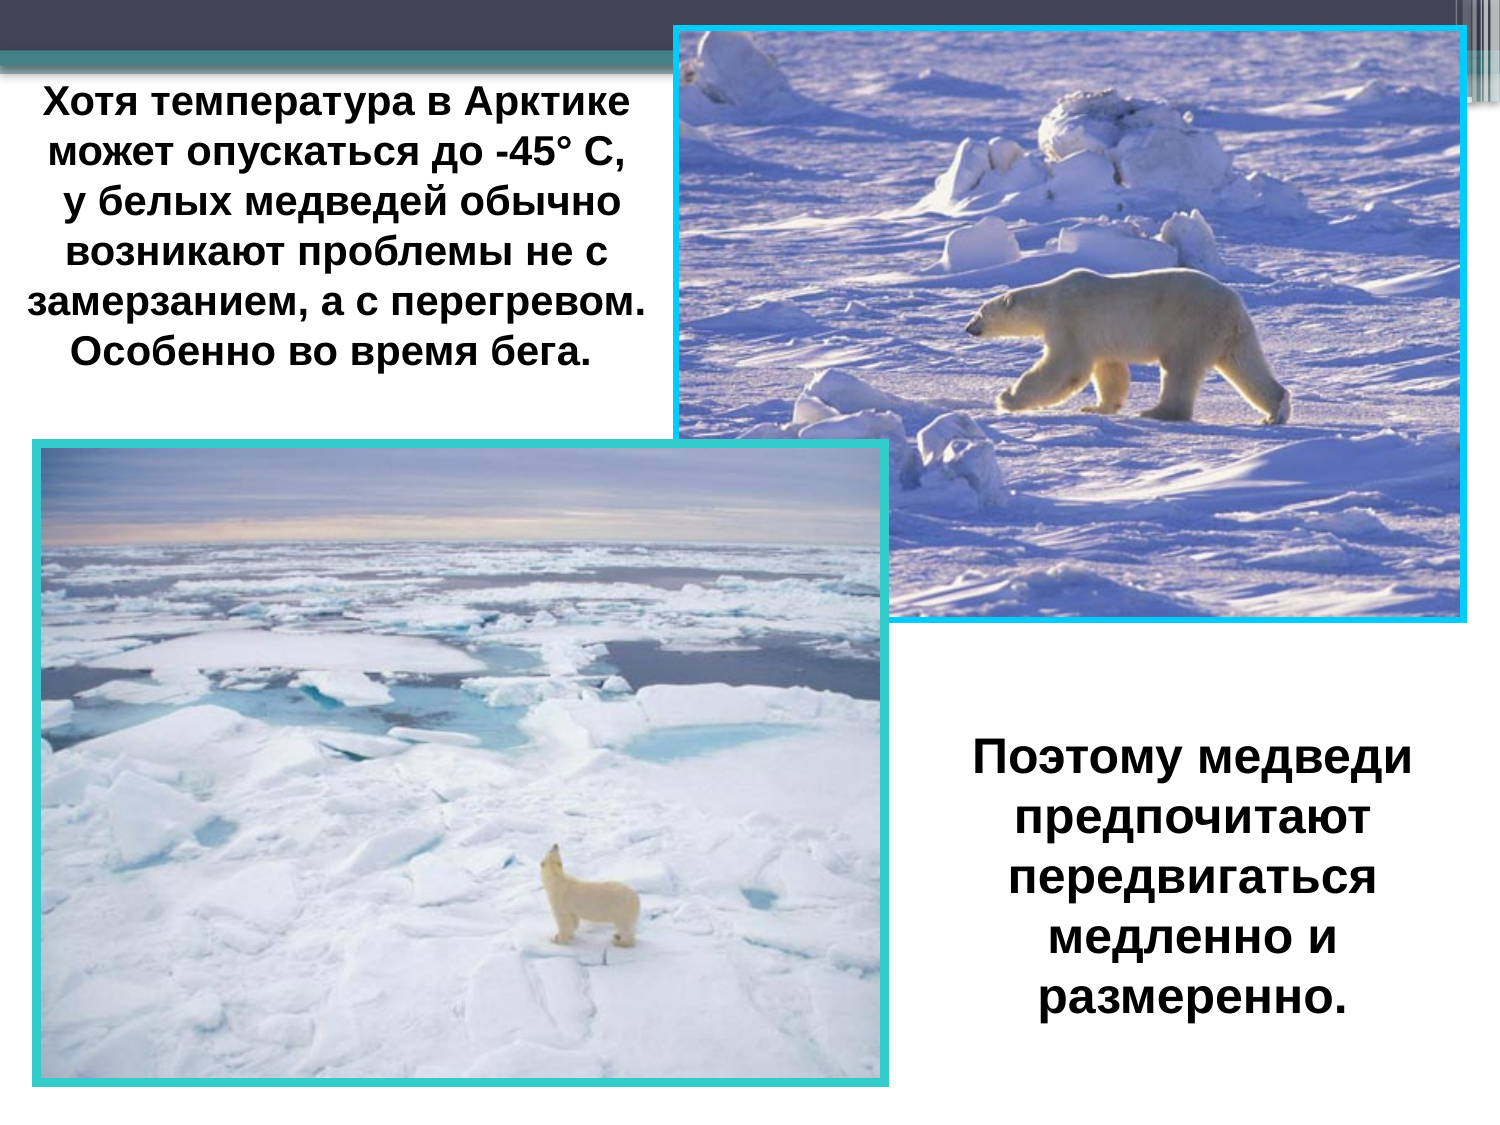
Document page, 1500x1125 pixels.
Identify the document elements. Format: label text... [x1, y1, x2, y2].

text_box Поэтому медведи предпочитают передвигаться медленно и размеренно. [886, 716, 1500, 1031]
picture [40, 32, 1459, 1078]
text_box Хотя температура в Арктике может опускаться до -45° С, у белых медведей обычно возникают проблемы не с замерзанием, а с перегревом. Особенно во время бега. [0, 66, 672, 382]
